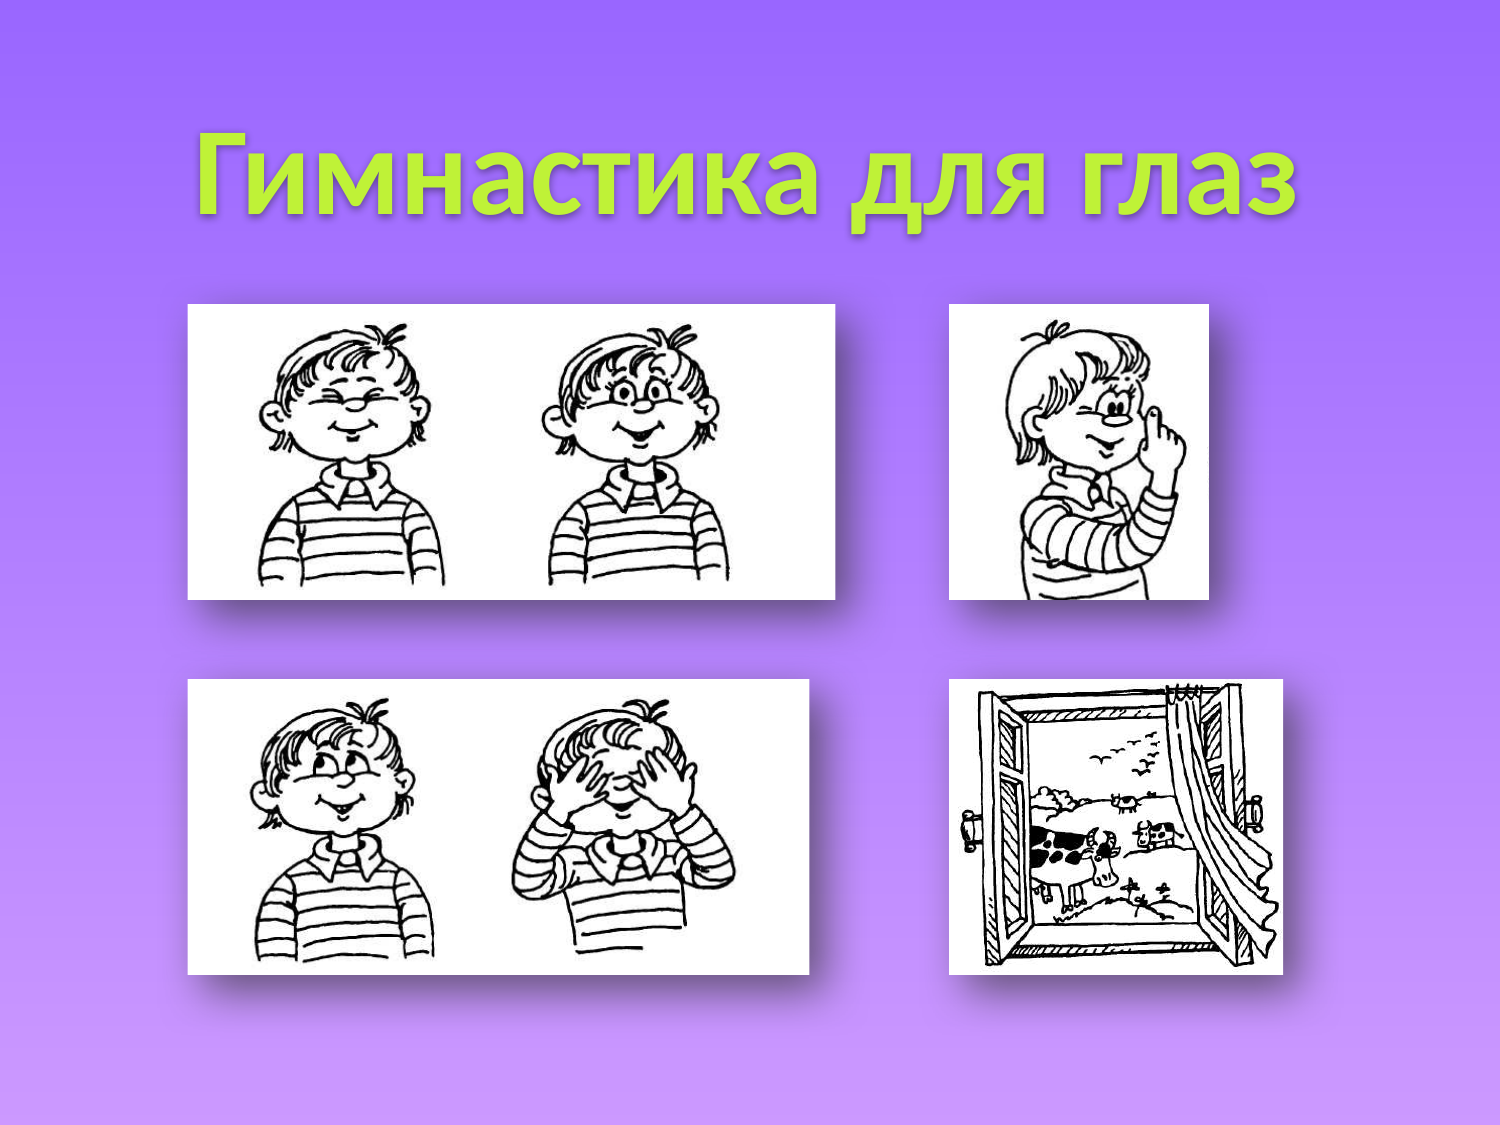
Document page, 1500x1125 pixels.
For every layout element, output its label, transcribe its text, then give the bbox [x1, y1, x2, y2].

picture [948, 679, 1284, 976]
text_box Гимнастика для глаз [179, 81, 1316, 247]
picture [187, 679, 810, 976]
picture [948, 304, 1210, 601]
picture [187, 304, 836, 601]
